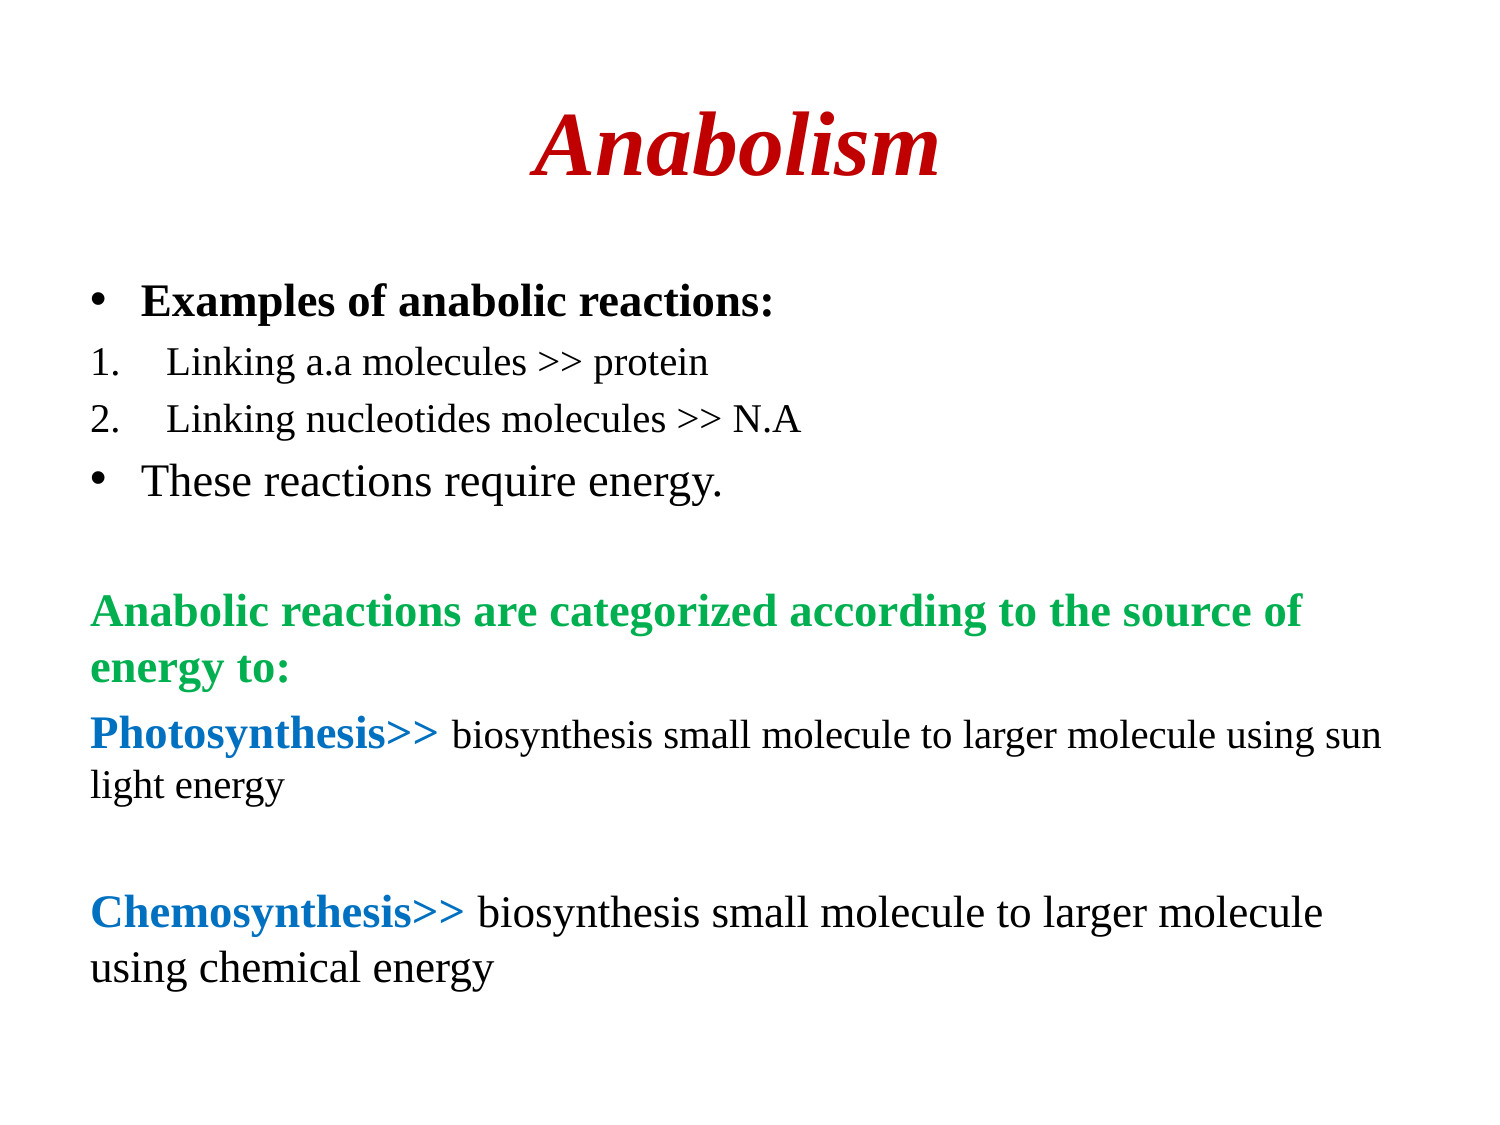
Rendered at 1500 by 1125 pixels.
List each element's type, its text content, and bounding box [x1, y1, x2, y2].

title Anabolism [75, 45, 1425, 233]
list Examples of anabolic reactions: Linking a.a molecules >> protein Linking nucleotides molecules >> N.A These reactions require energy. Anabolic reactions are categorized according to the source of energy to: Photosynthesis>> biosynthesis small molecule to larger molecule using sun light energy Chemosynthesis>> biosynthesis small molecule to larger molecule using chemical energy [75, 262, 1425, 1005]
